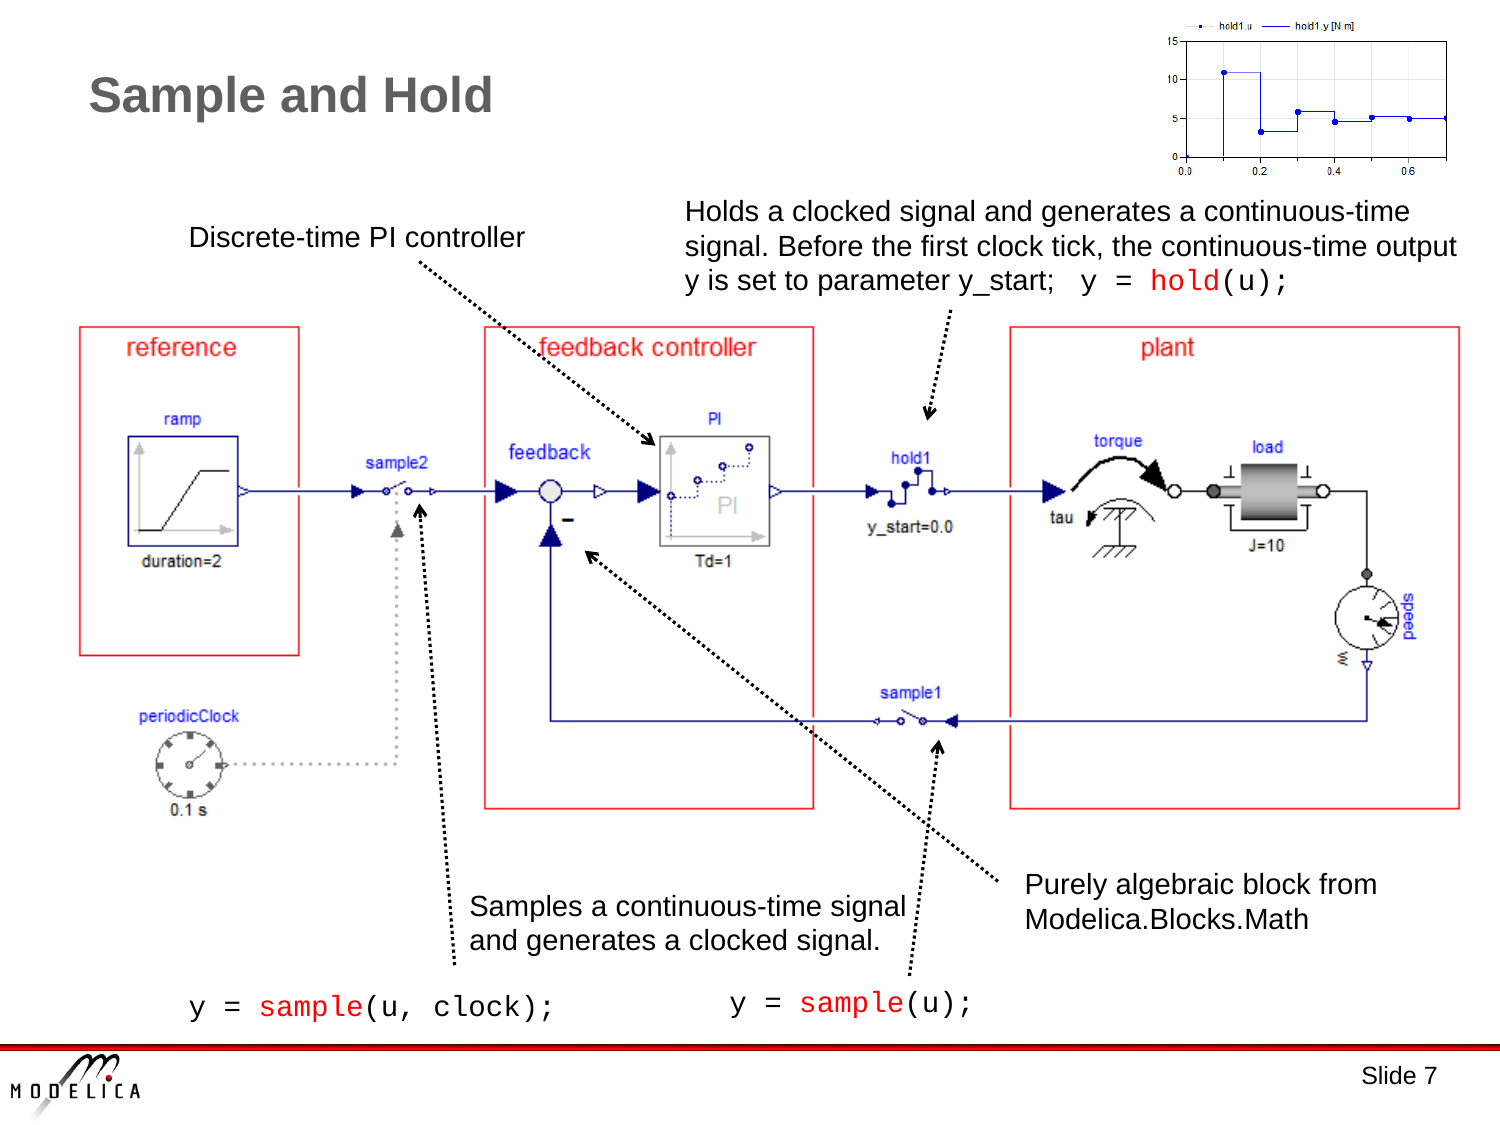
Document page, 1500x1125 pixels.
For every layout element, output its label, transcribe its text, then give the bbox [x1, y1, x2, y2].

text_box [173, 210, 656, 446]
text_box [454, 739, 1105, 1027]
picture [70, 314, 1468, 828]
picture [0, 1044, 1500, 1125]
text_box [173, 503, 585, 1031]
title Sample and Hold [88, 62, 664, 201]
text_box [588, 550, 1436, 944]
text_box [669, 8, 1474, 421]
